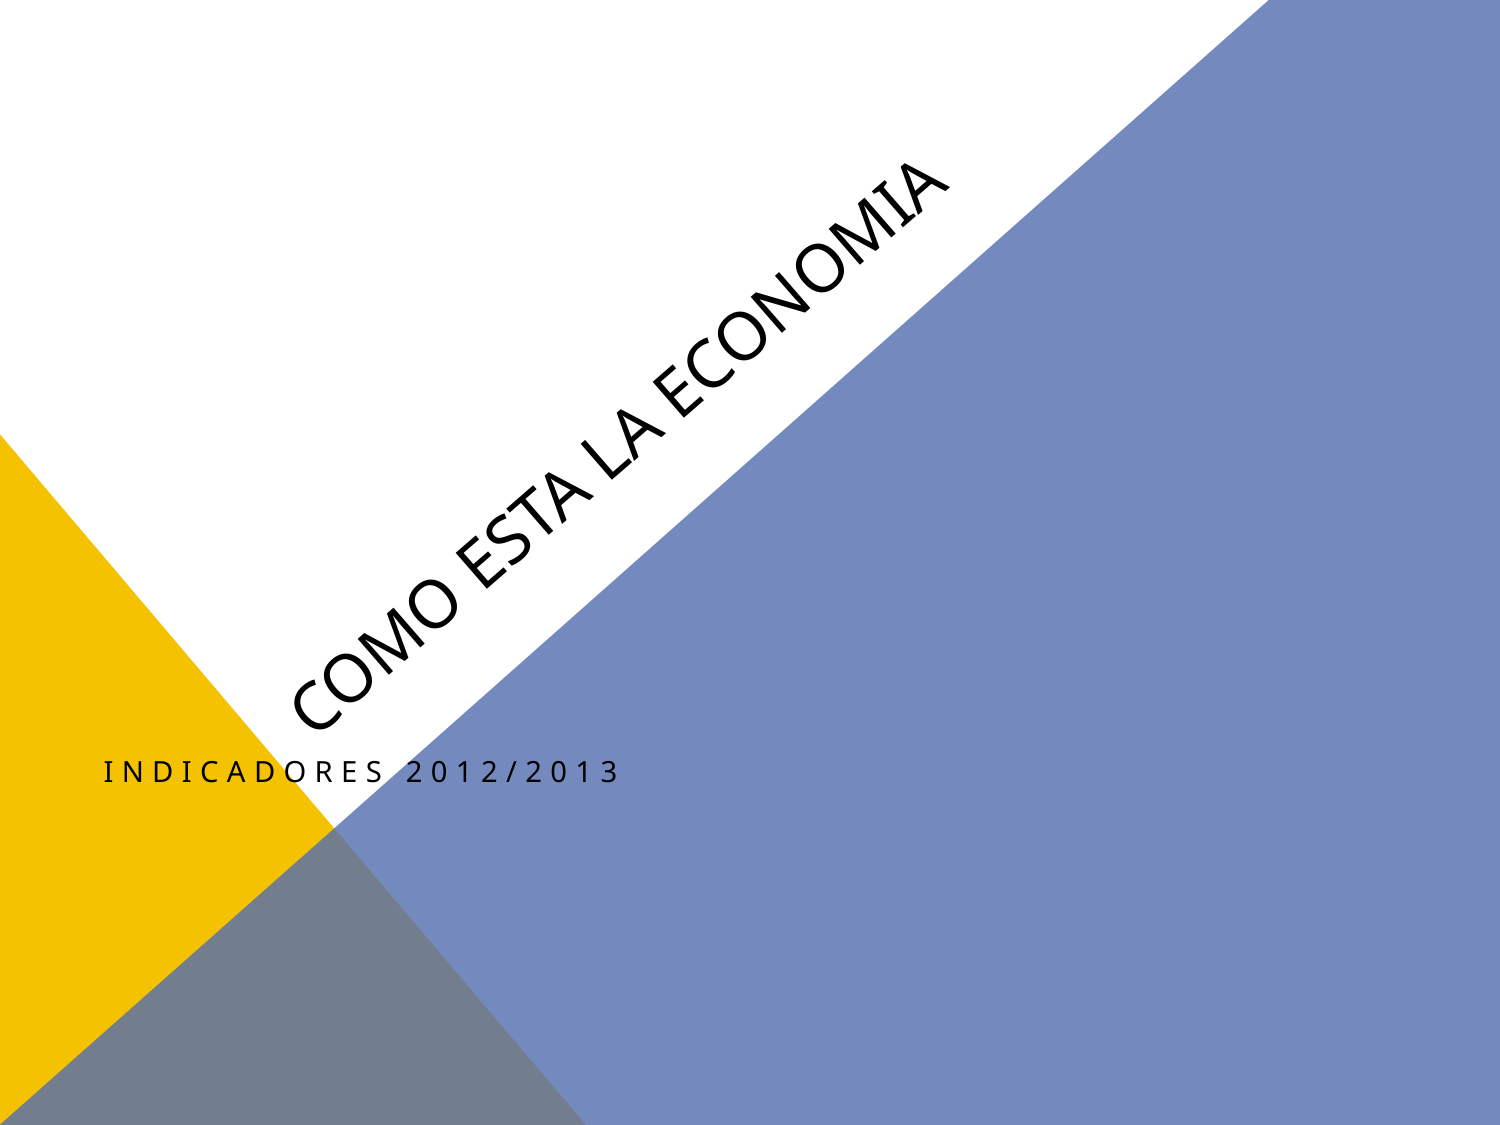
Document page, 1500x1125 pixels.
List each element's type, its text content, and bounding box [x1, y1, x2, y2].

subtitle Indicadores 2012/2013 [88, 751, 926, 894]
title Como esta la economia [182, 4, 1012, 751]
